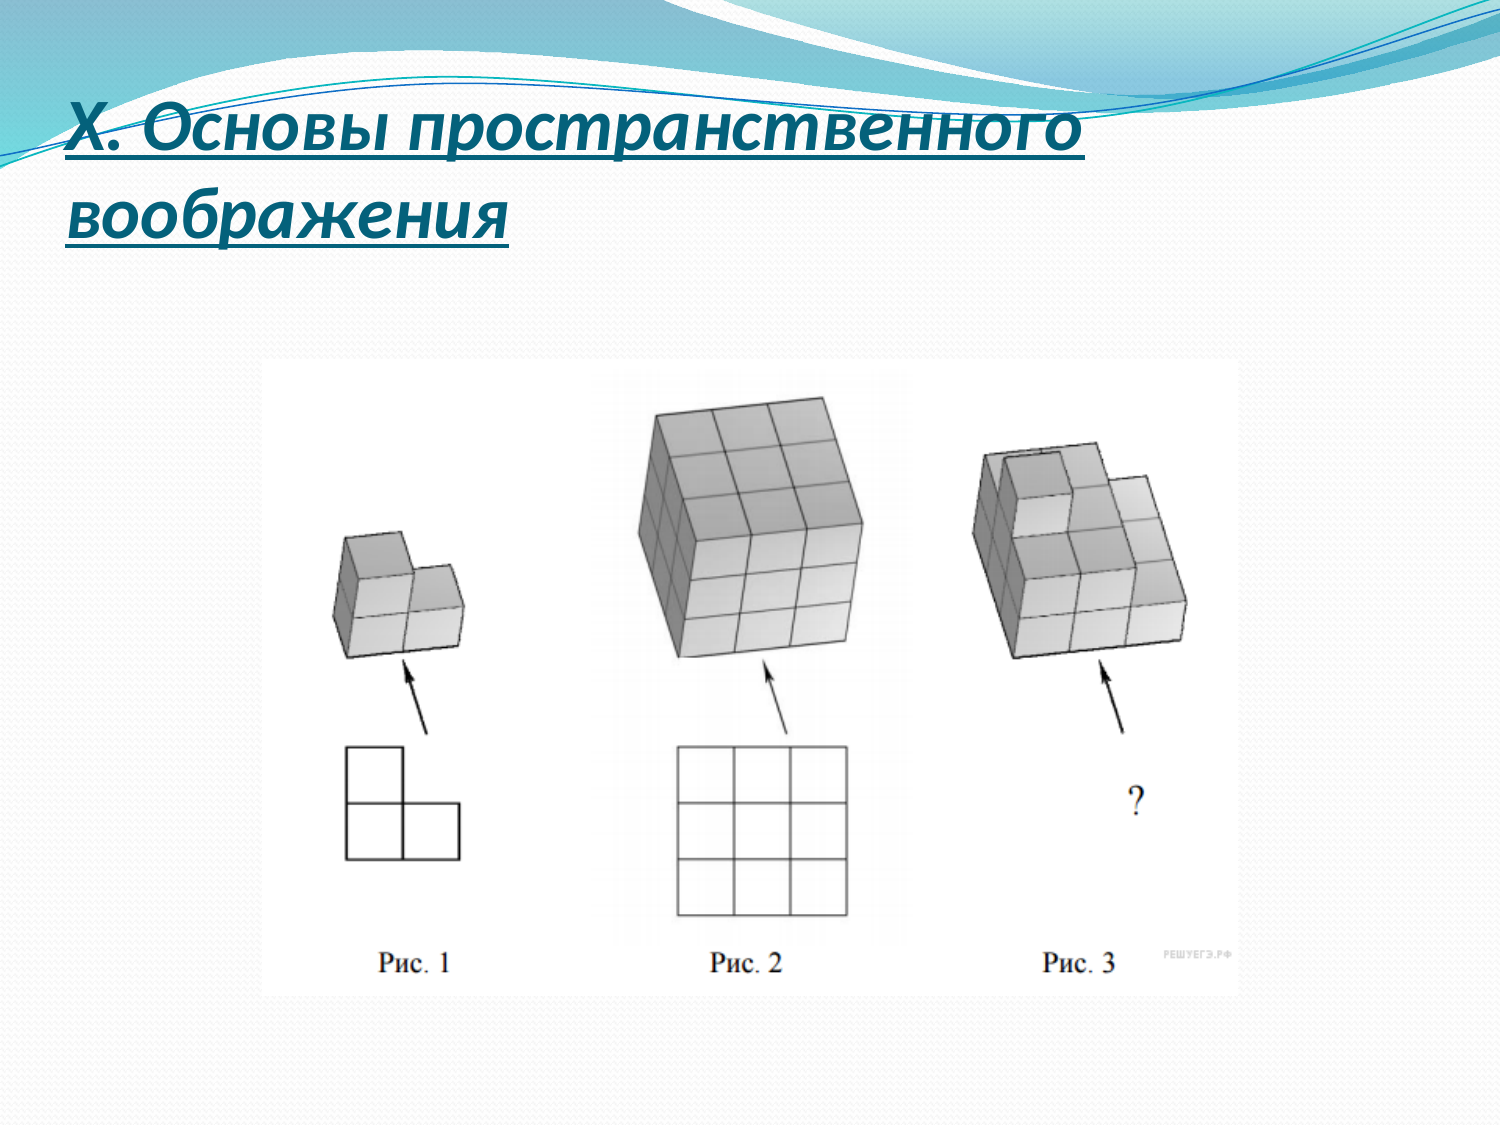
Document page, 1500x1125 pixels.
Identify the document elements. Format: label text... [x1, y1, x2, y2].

title X. Основы пространственного воображения [64, 66, 1415, 254]
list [262, 359, 1238, 996]
